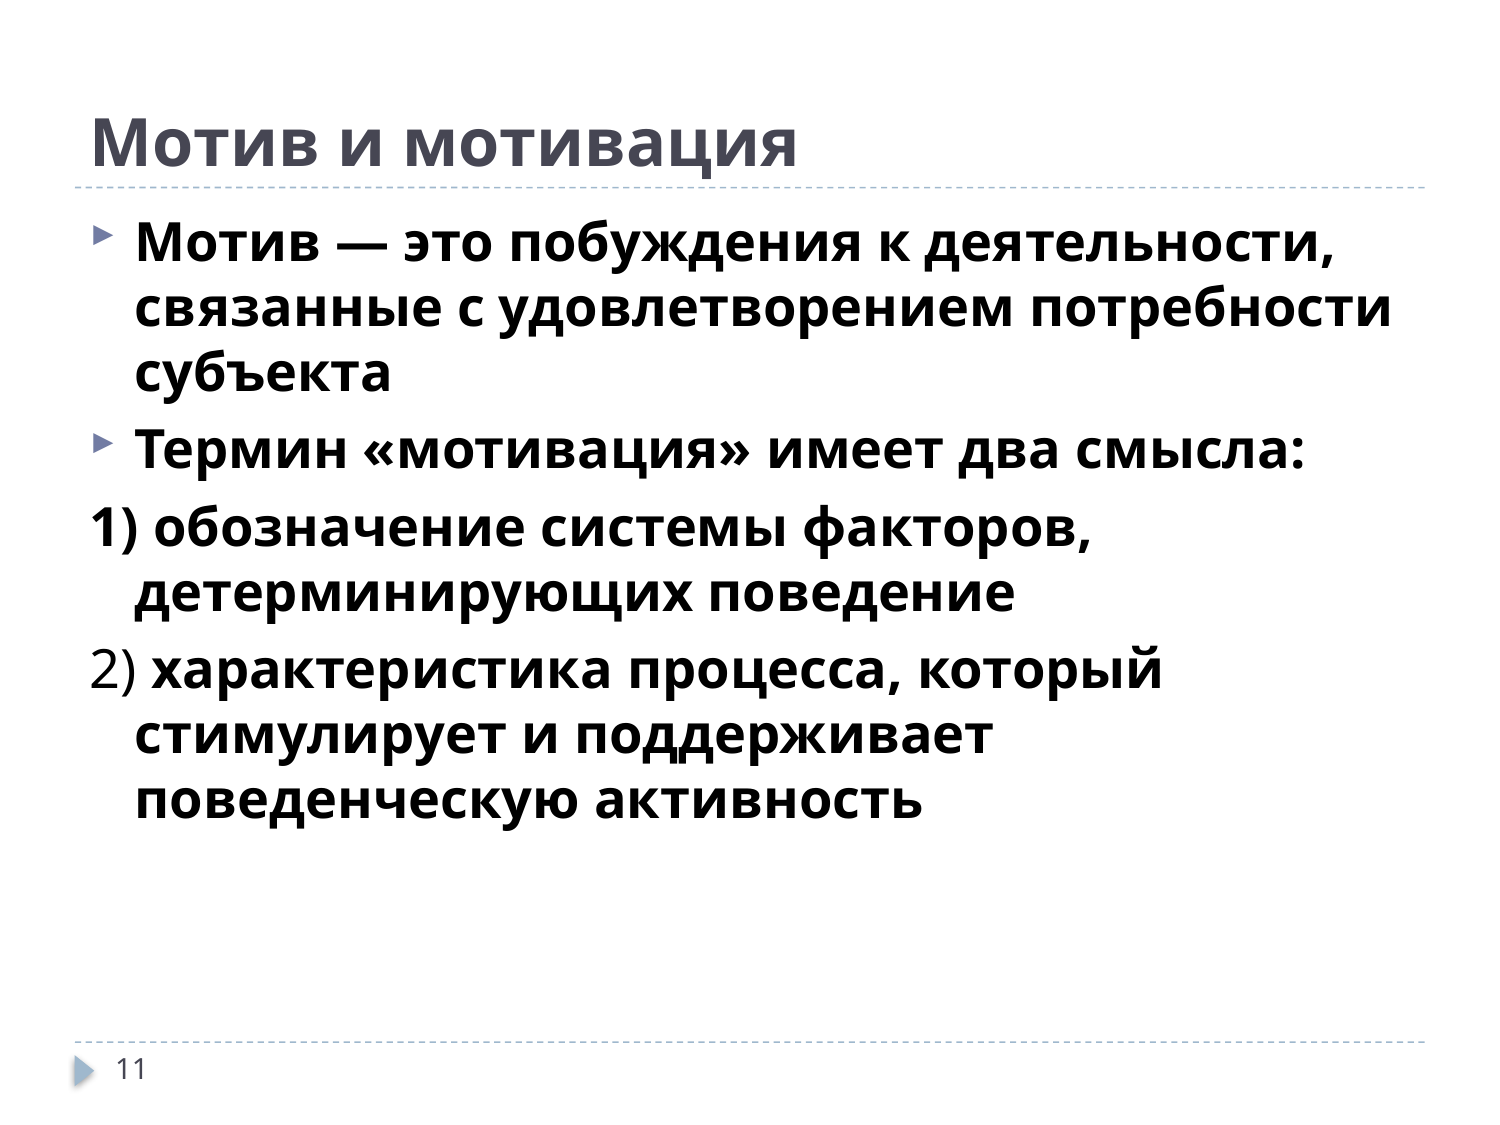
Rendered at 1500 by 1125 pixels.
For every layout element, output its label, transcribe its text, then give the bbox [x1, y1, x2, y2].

list Мотив — это побуждения к деятельности, связанные с удовлетворением потребности субъекта Термин «мотивация» имеет два смысла: 1) обозначение системы факторов, детерминирующих поведение 2) характеристика процесса, который стимулирует и поддерживает поведенческую активность [75, 200, 1425, 1010]
slide_number 11 [100, 1042, 426, 1103]
title Мотив и мотивация [75, 24, 1425, 188]
